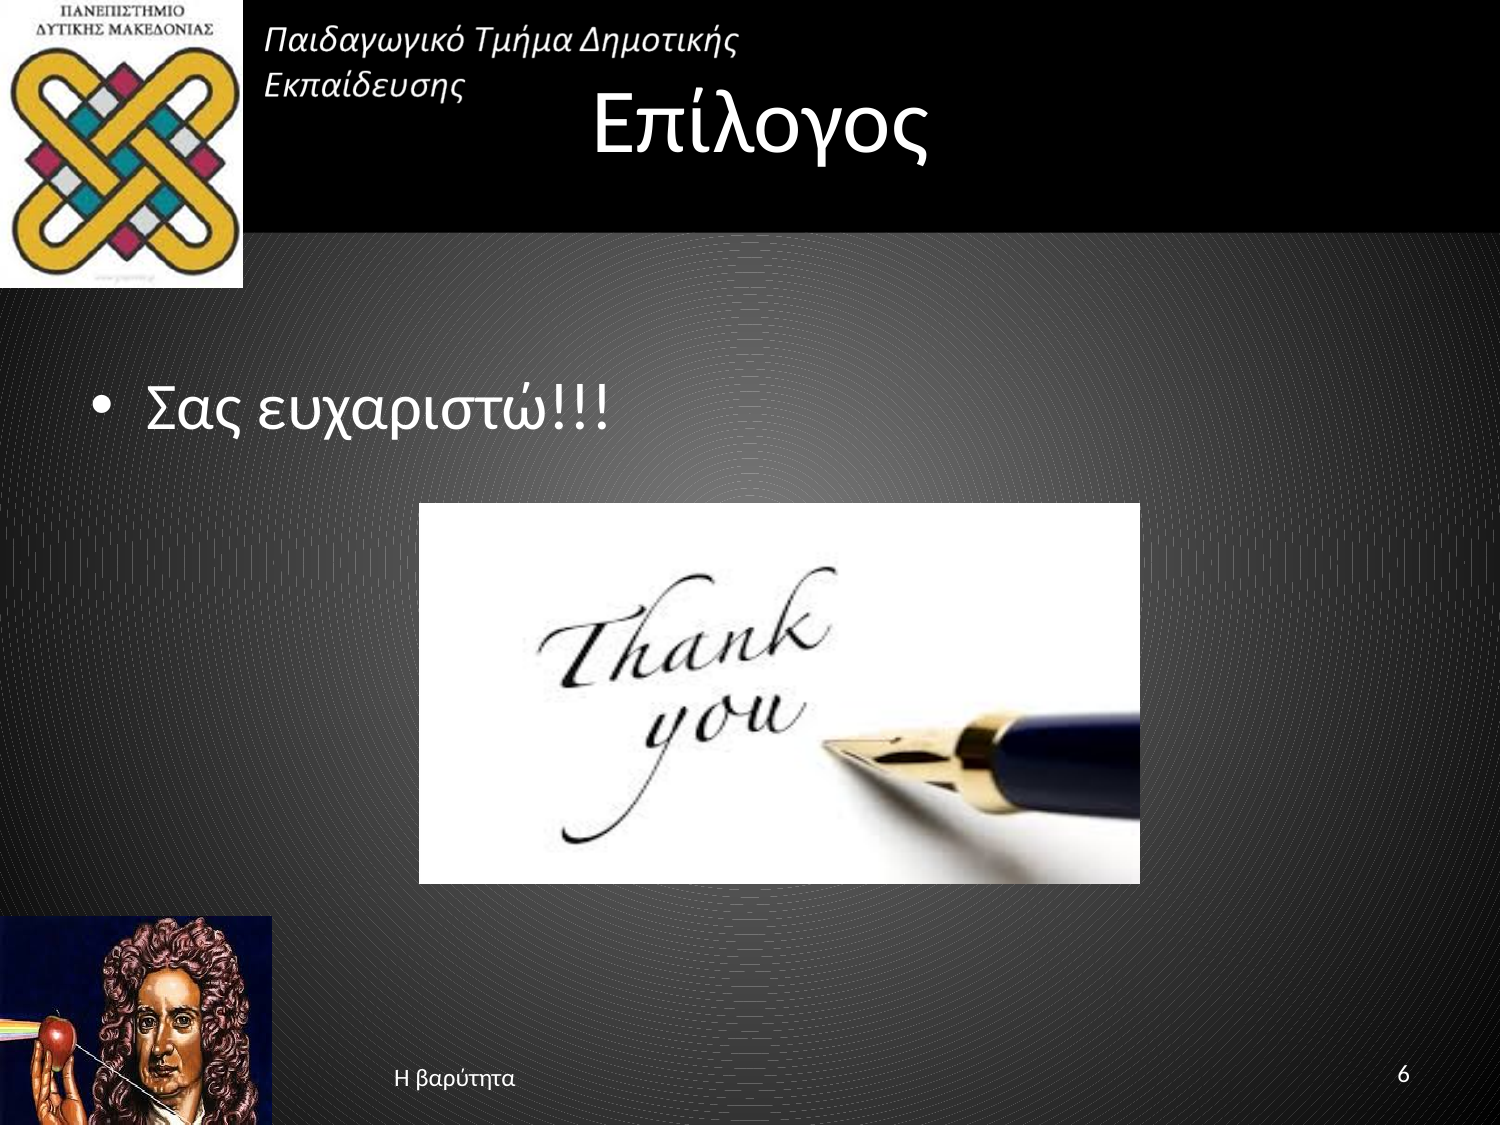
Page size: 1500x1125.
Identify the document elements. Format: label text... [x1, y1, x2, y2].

picture [418, 503, 1140, 885]
list Σας ευχαριστώ!!! [75, 262, 1425, 1005]
picture [0, 0, 853, 289]
slide_number 6 [1074, 1042, 1425, 1103]
title Επίλογος [246, 0, 1500, 233]
picture [0, 916, 272, 1125]
footer Η βαρύτητα [271, 1046, 638, 1107]
